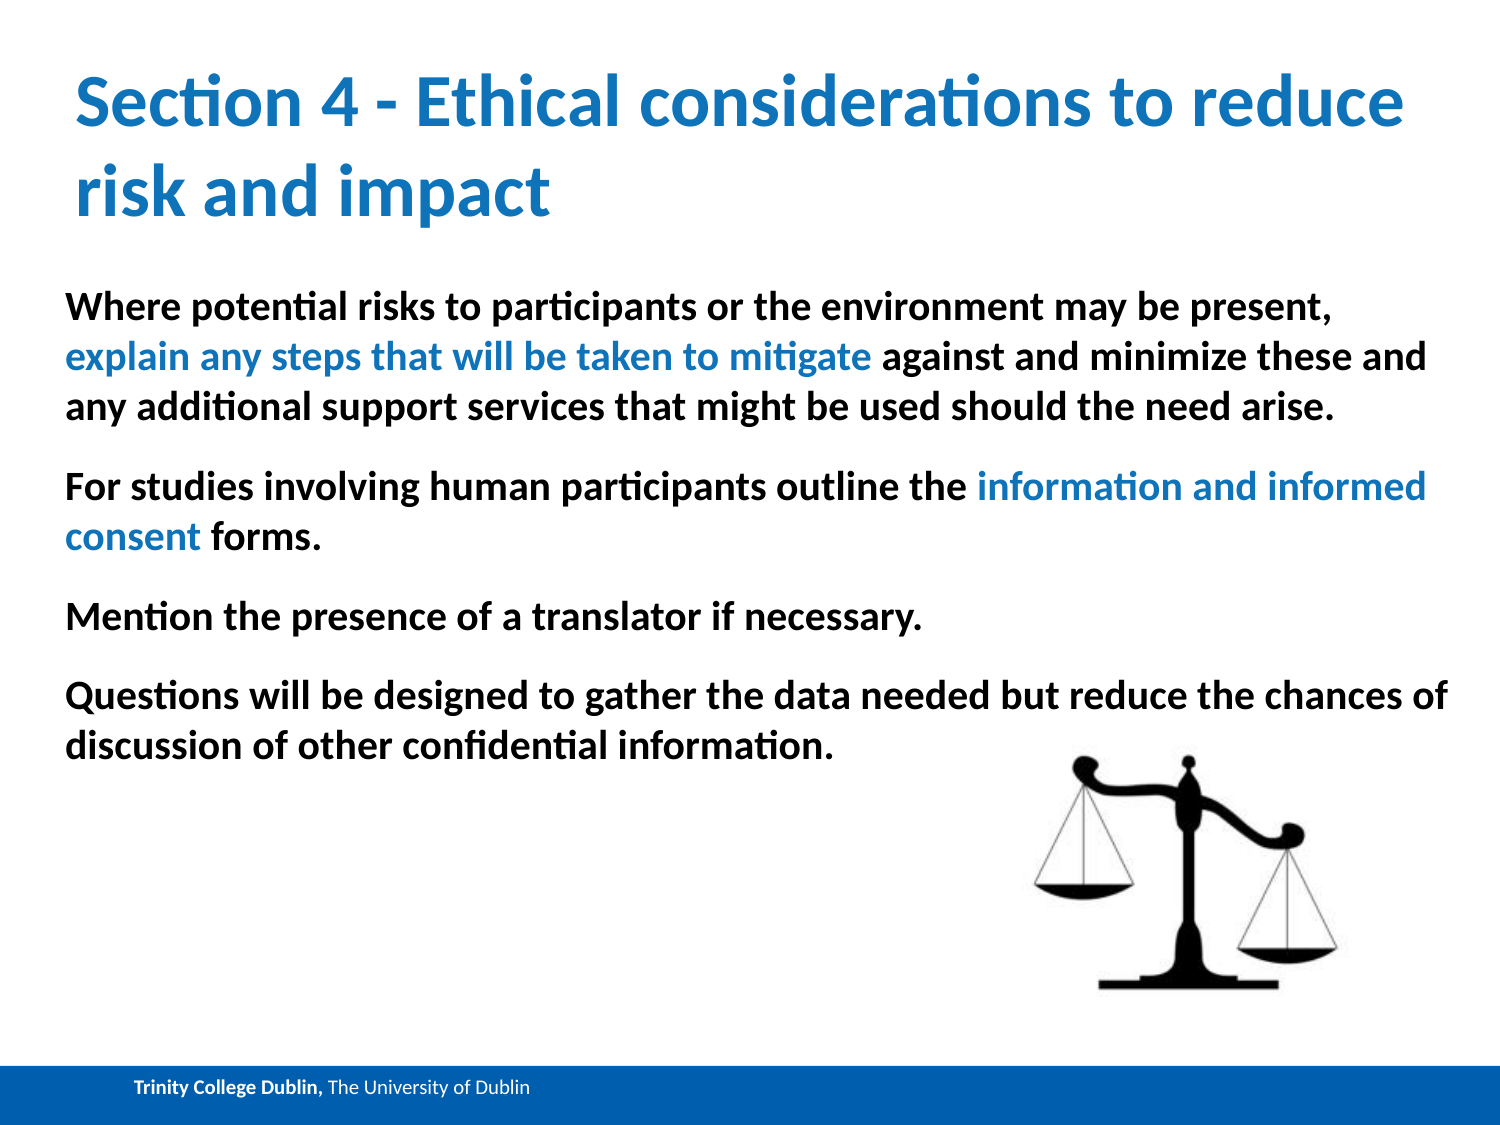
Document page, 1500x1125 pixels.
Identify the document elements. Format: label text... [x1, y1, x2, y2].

list Where potential risks to participants or the environment may be present, explain any steps that will be taken to mitigate against and minimize these and any additional support services that might be used should the need arise. For studies involving human participants outline the information and informed consent forms. Mention the presence of a translator if necessary. Questions will be designed to gather the data needed but reduce the chances of discussion of other confidential information. [64, 278, 1459, 1071]
title Section 4 - Ethical considerations to reduce risk and impact [75, 44, 1425, 232]
picture [972, 733, 1406, 1028]
